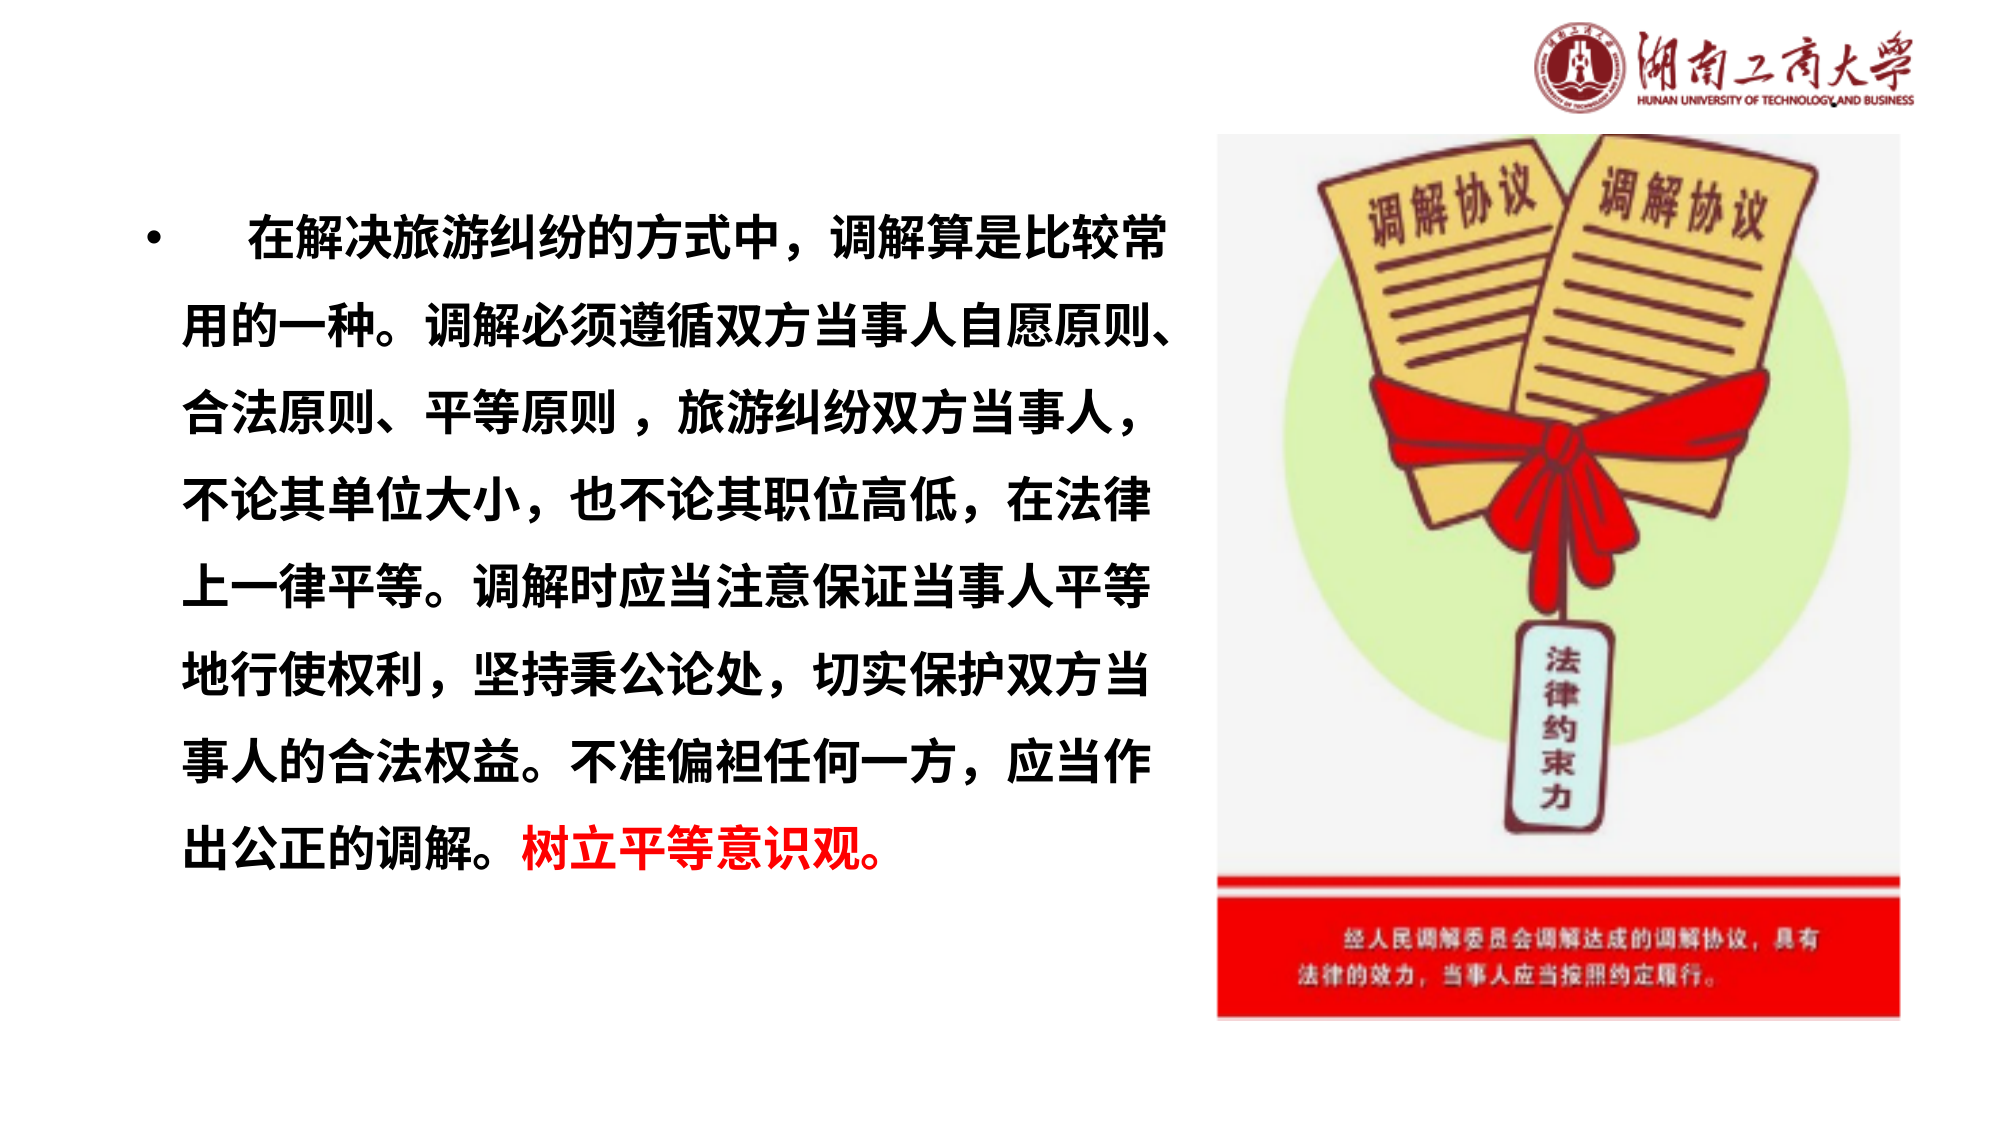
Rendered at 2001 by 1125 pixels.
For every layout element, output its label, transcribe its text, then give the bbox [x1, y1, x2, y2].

picture [1533, 21, 1922, 117]
picture [1202, 134, 1909, 1021]
list 在解决旅游纠纷的方式中，调解算是比较常用的一种。调解必须遵循双方当事人自愿原则、合法原则、平等原则 ，旅游纠纷双方当事人，不论其单位大小，也不论其职位高低，在法律上一律平等。调解时应当注意保证当事人平等地行使权利，坚持秉公论处，切实保护双方当事人的合法权益。不准偏袒任何一方，应当作出公正的调解。树立平等意识观。 [130, 170, 1202, 885]
